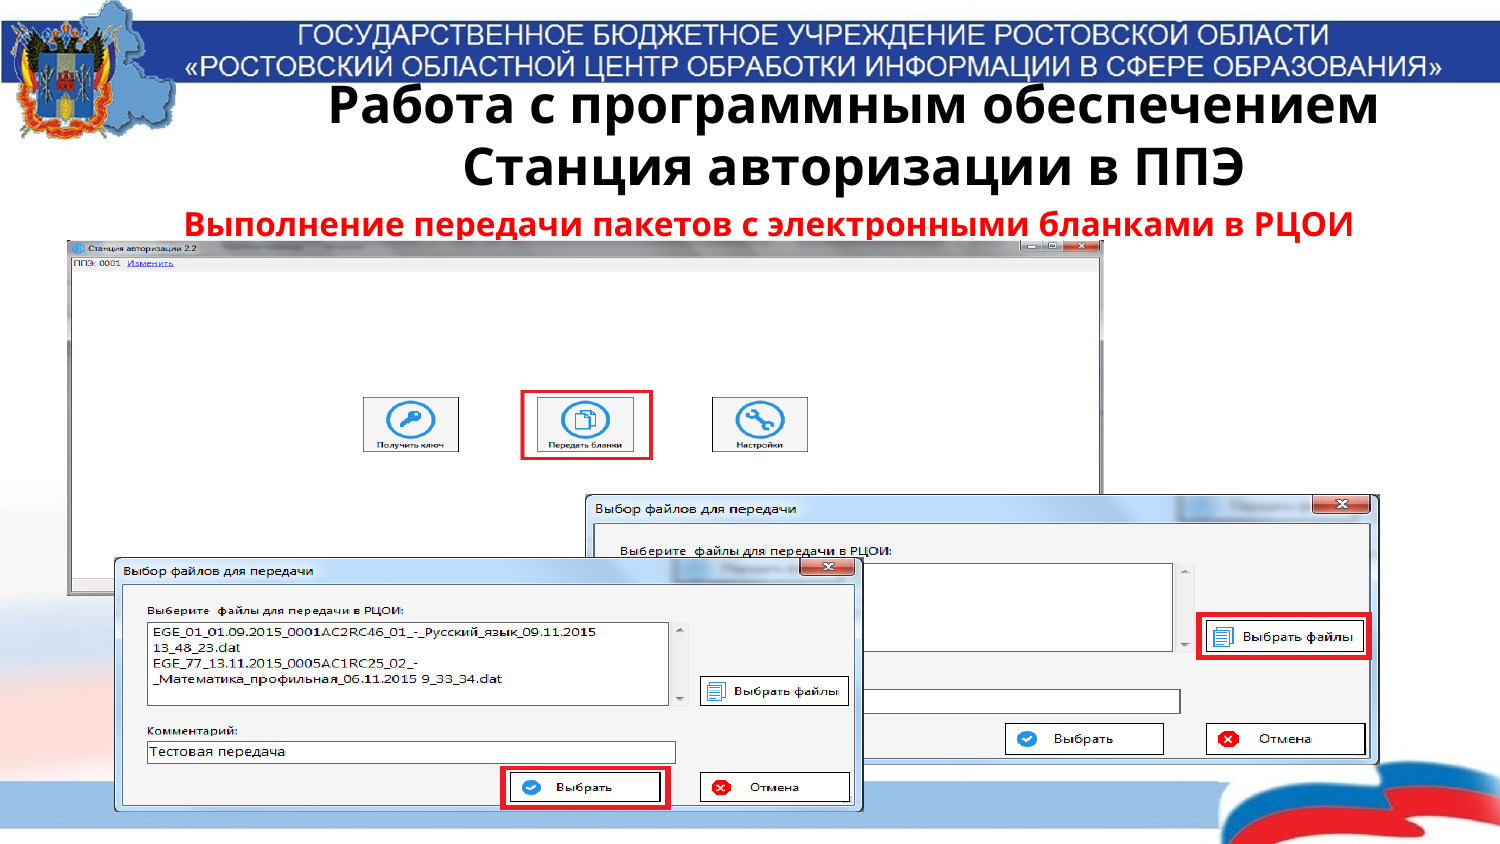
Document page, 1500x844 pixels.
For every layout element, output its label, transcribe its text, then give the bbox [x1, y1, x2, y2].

text_box Работа с программным обеспечением Станция авторизации в ППЭ [281, 82, 1428, 186]
text_box Выполнение передачи пакетов с электронными бланками в РЦОИ [175, 199, 1471, 240]
picture [0, 0, 1500, 844]
